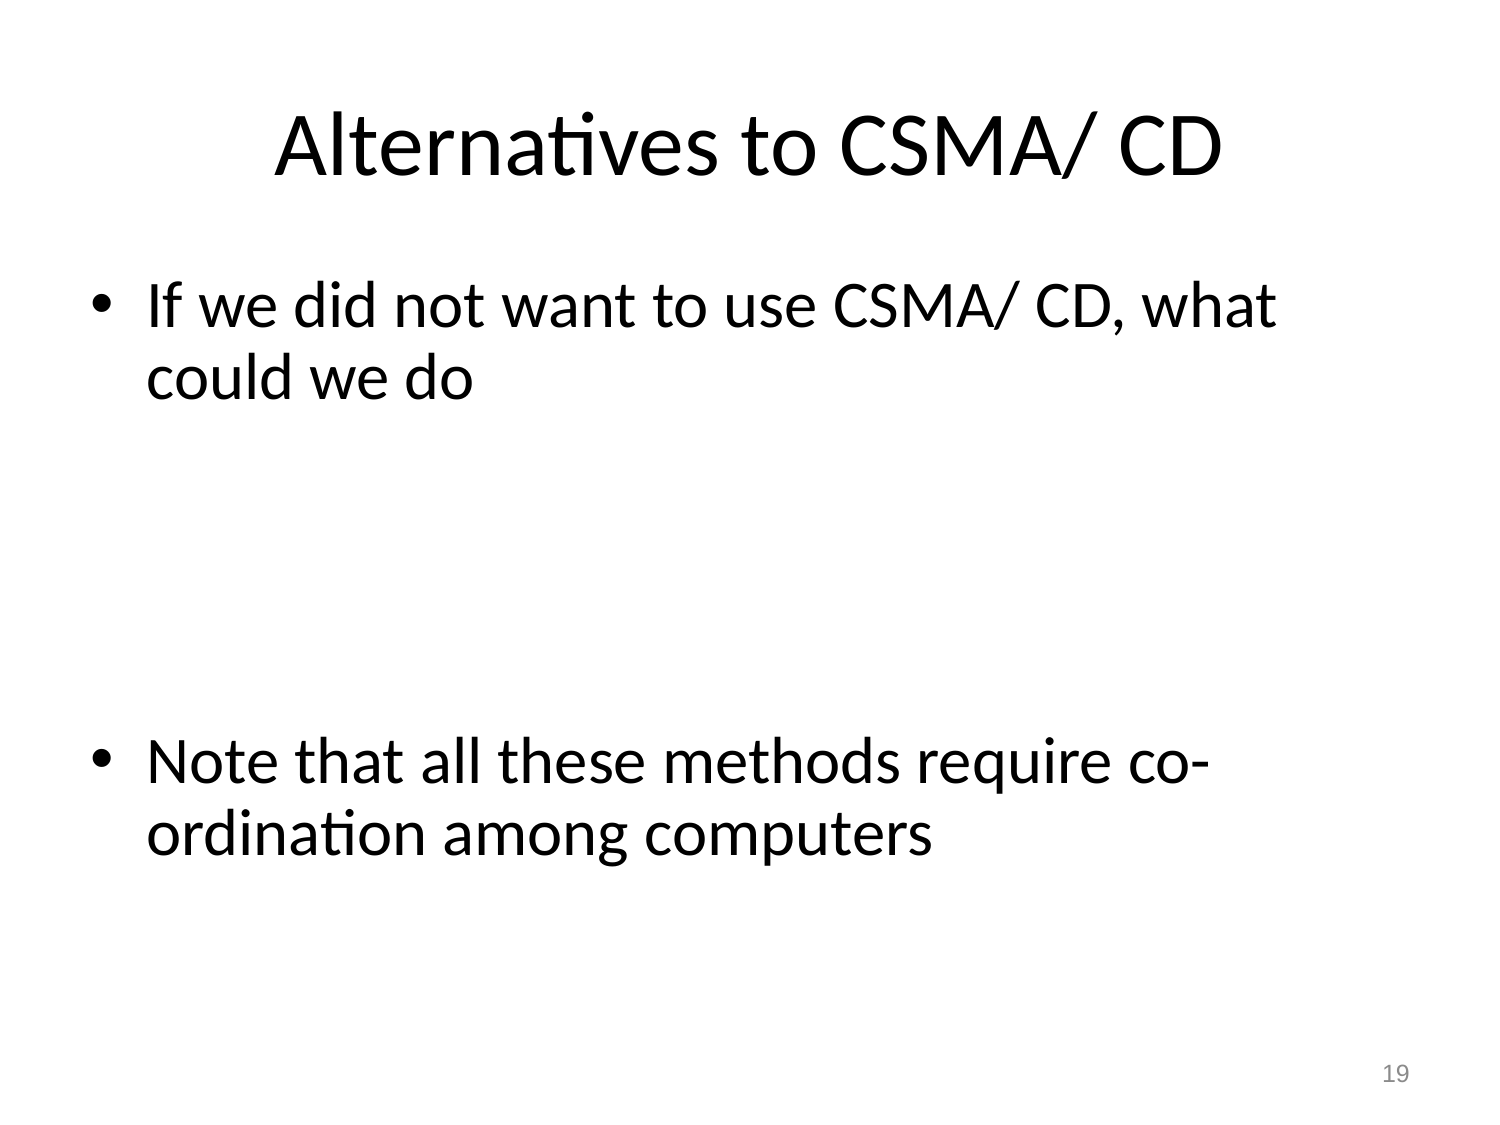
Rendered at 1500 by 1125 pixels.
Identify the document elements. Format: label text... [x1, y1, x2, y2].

list If we did not want to use CSMA/ CD, what could we do Note that all these methods require co-ordination among computers [74, 262, 1426, 1006]
slide_number 19 [1074, 1042, 1425, 1103]
title Alternatives to CSMA/ CD [74, 44, 1426, 233]
